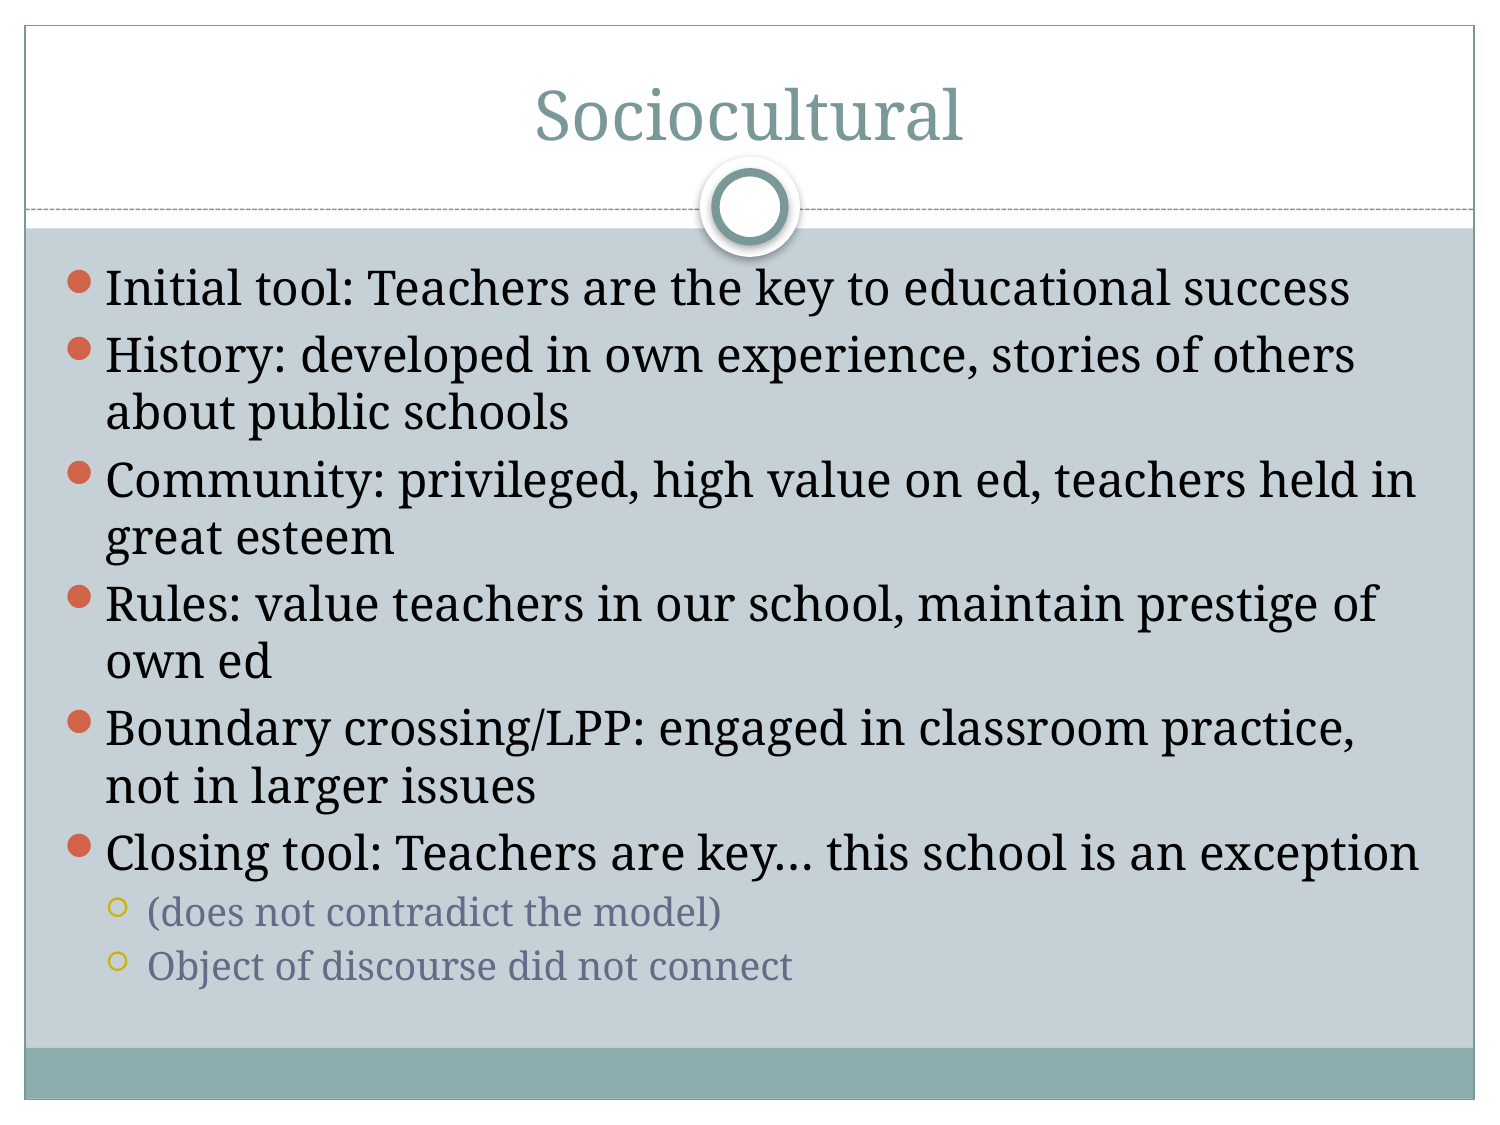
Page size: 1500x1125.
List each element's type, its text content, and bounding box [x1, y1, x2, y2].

list Initial tool: Teachers are the key to educational success History: developed in own experience, stories of others about public schools Community: privileged, high value on ed, teachers held in great esteem Rules: value teachers in our school, maintain prestige of own ed Boundary crossing/LPP: engaged in classroom practice, not in larger issues Closing tool: Teachers are key… this school is an exception (does not contradict the model) Object of discourse did not connect [49, 250, 1445, 1001]
title Sociocultural [49, 37, 1450, 162]
